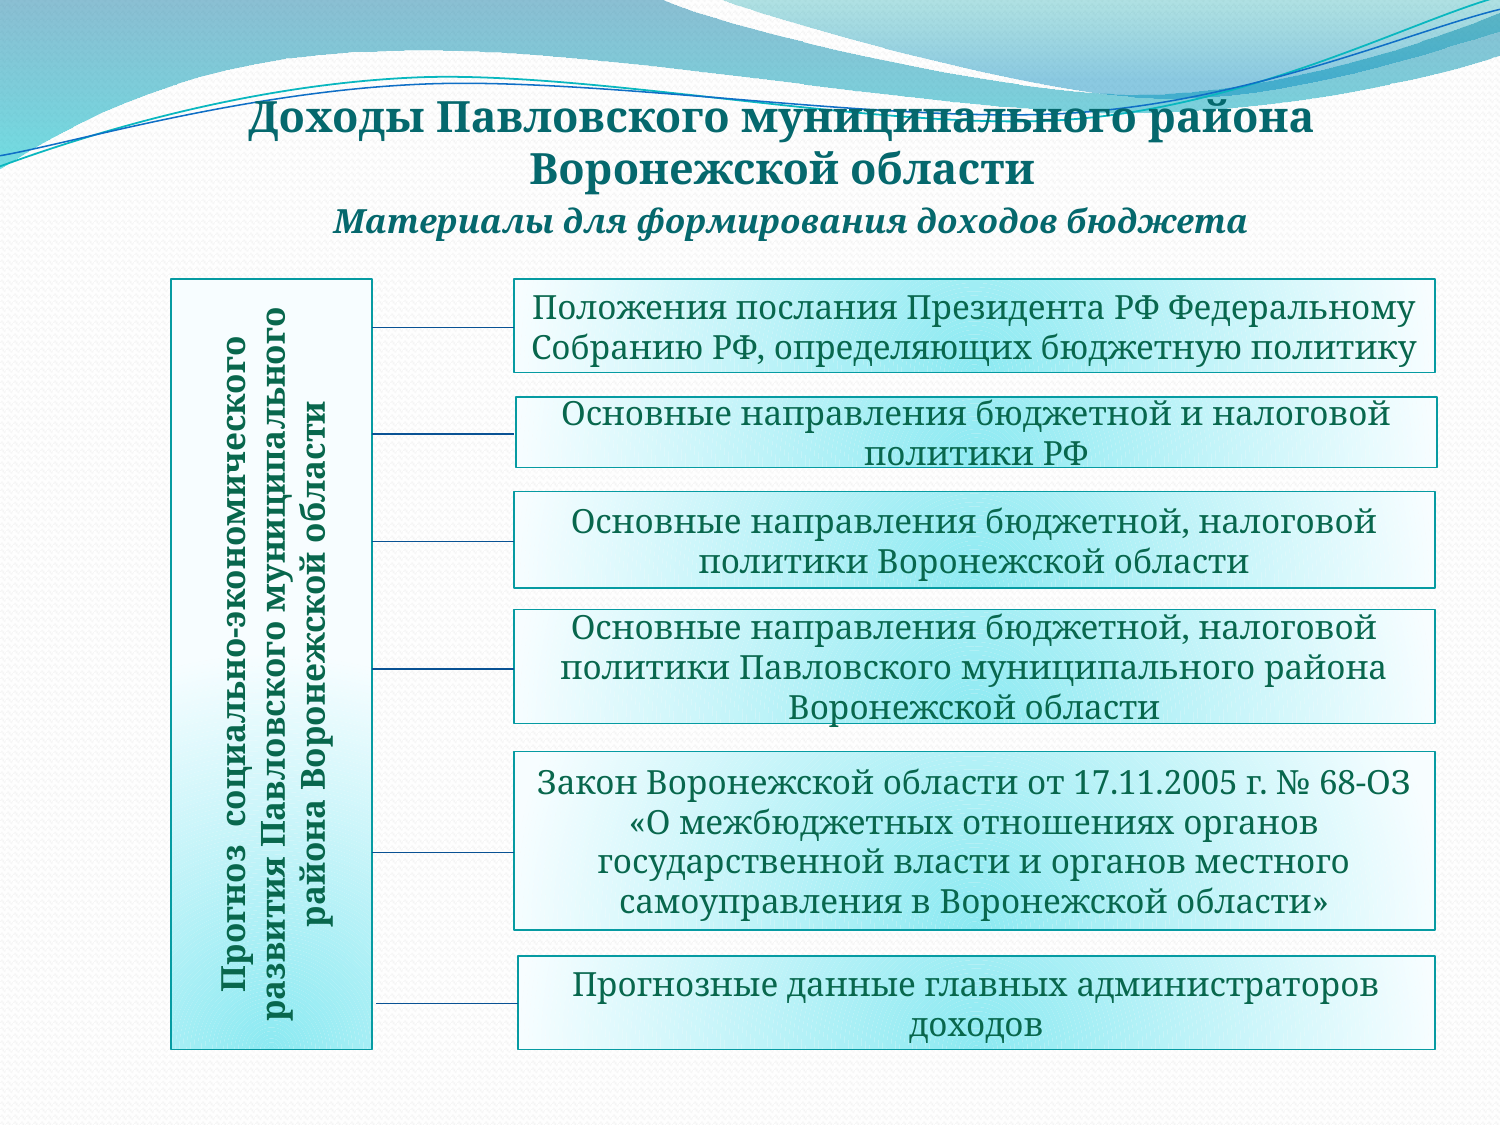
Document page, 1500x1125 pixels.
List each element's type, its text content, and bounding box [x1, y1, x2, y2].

text_box Положения послания Президента РФ Федеральному Собранию РФ, определяющих бюджетную политику [513, 278, 1436, 373]
text_box Прогноз социально-экономического развития Павловского муниципального района Воронежской области [170, 278, 373, 1050]
text_box Материалы для формирования доходов бюджета [147, 192, 1435, 248]
title Доходы Павловского муниципального района Воронежской области [129, 80, 1435, 193]
text_box Основные направления бюджетной и налоговой политики РФ [515, 396, 1438, 468]
text_box Закон Воронежской области от 17.11.2005 г. № 68-ОЗ «О межбюджетных отношениях органов государственной власти и органов местного самоуправления в Воронежской области» [513, 751, 1436, 931]
text_box Основные направления бюджетной, налоговой политики Воронежской области [513, 491, 1436, 589]
text_box Основные направления бюджетной, налоговой политики Павловского муниципального района Воронежской области [513, 609, 1436, 724]
text_box Прогнозные данные главных администраторов доходов [517, 955, 1436, 1050]
